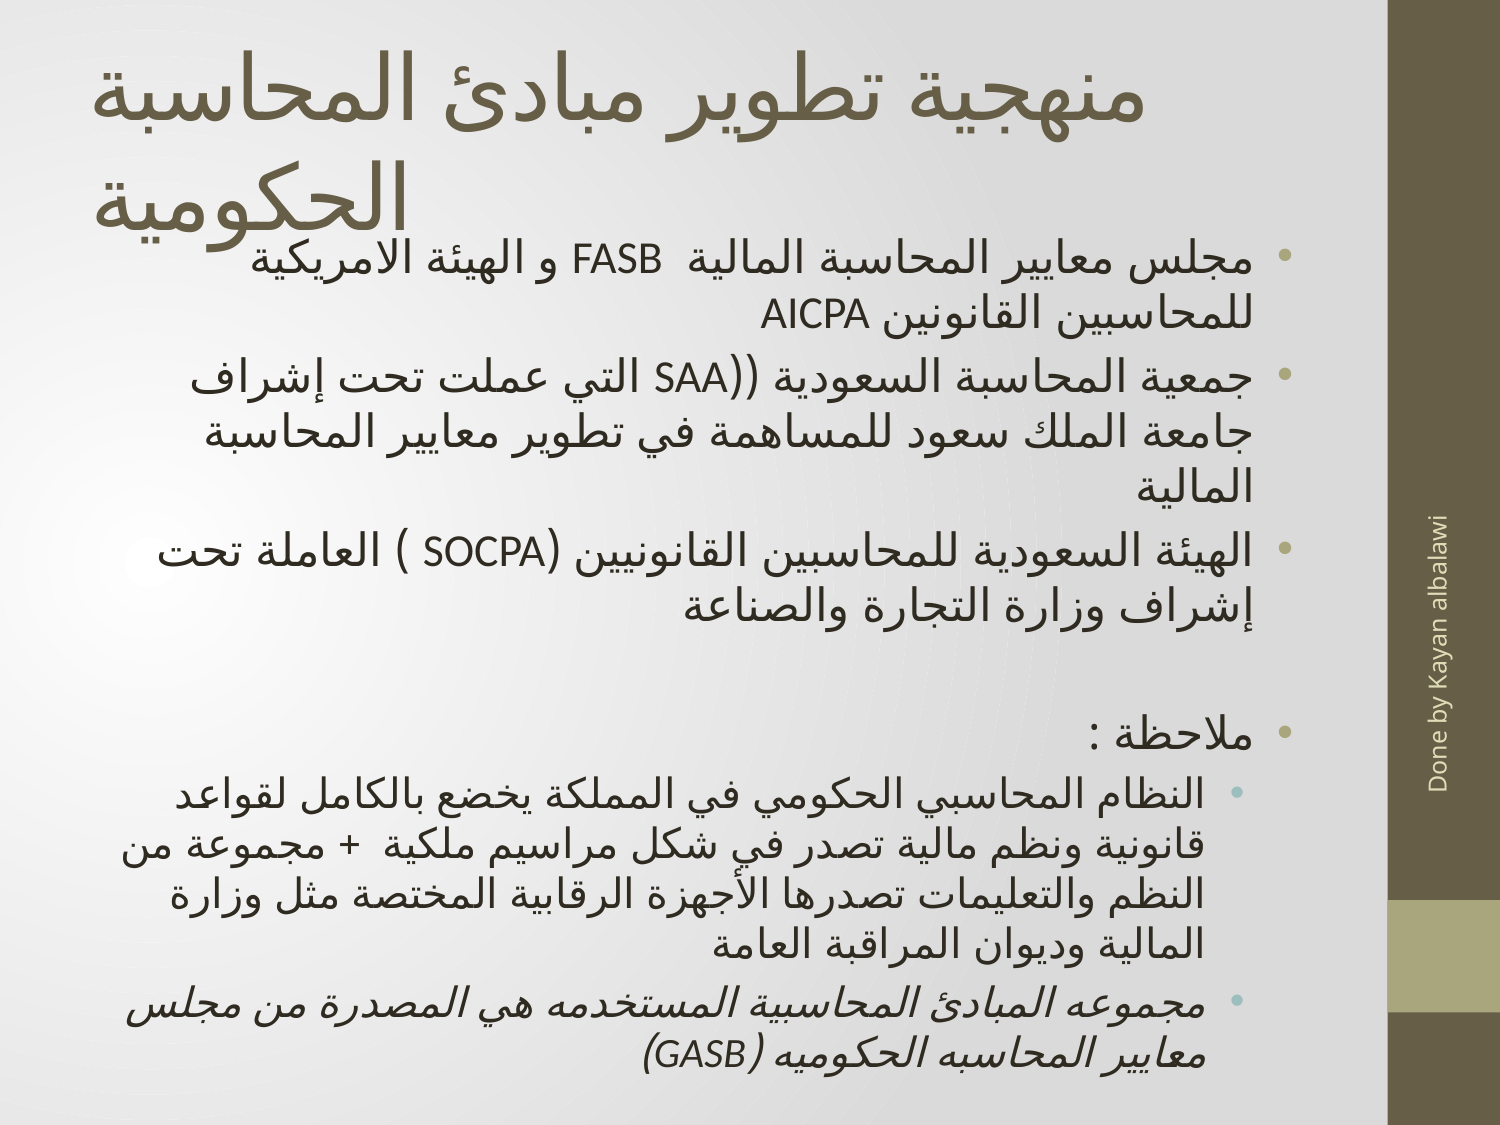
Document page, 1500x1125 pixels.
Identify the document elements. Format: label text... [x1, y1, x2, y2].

footer Done by Kayan albalawi [1408, 500, 1469, 889]
list مجلس معايير المحاسبة المالية FASB و الهيئة الامريكية للمحاسبين القانونين AICPA جمعية المحاسبة السعودية ((SAA التي عملت تحت إشراف جامعة الملك سعود للمساهمة في تطوير معايير المحاسبة المالية الهيئة السعودية للمحاسبين القانونيين (SOCPA ) العاملة تحت إشراف وزارة التجارة والصناعة ملاحظة : النظام المحاسبي الحكومي في المملكة يخضع بالكامل لقواعد قانونية ونظم مالية تصدر في شكل مراسيم ملكية + مجموعة من النظم والتعليمات تصدرها الأجهزة الرقابية المختصة مثل وزارة المالية وديوان المراقبة العامة مجموعه المبادئ المحاسبية المستخدمه هي المصدرة من مجلس معايير المحاسبه الحكوميه (GASB) [64, 219, 1327, 1062]
title منهجية تطوير مبادئ المحاسبة الحكومية [75, 45, 1325, 219]
